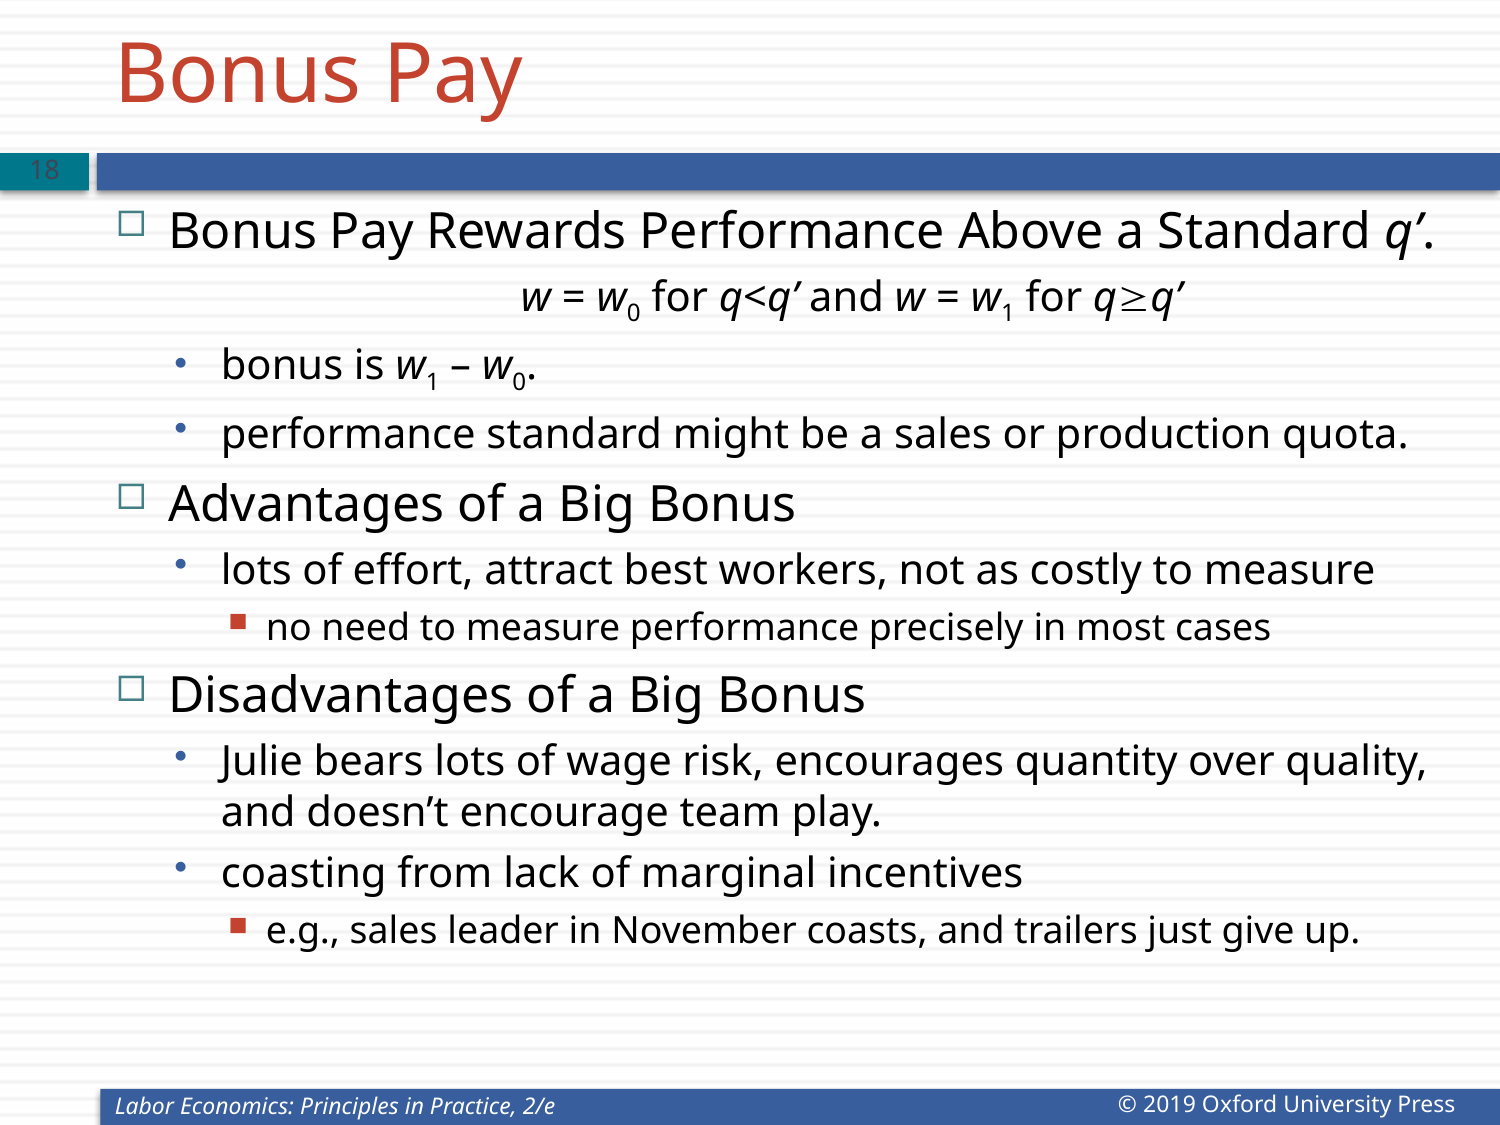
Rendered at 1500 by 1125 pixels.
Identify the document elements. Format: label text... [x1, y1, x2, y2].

list Bonus Pay Rewards Performance Above a Standard q’. w = w0 for q<q’ and w = w1 for q≥q’ bonus is w1 – w0. performance standard might be a sales or production quota. Advantages of a Big Bonus lots of effort, attract best workers, not as costly to measure no need to measure performance precisely in most cases Disadvantages of a Big Bonus Julie bears lots of wage risk, encourages quantity over quality, and doesn’t encourage team play. coasting from lack of marginal incentives e.g., sales leader in November coasts, and trailers just give up. [101, 190, 1473, 1084]
slide_number 17 [0, 153, 89, 191]
footer © 2019 Oxford University Press [825, 1090, 1471, 1125]
slide_number Labor Economics: Principles in Practice, 2/e [99, 1090, 745, 1125]
title Bonus Pay [99, 1, 1472, 136]
